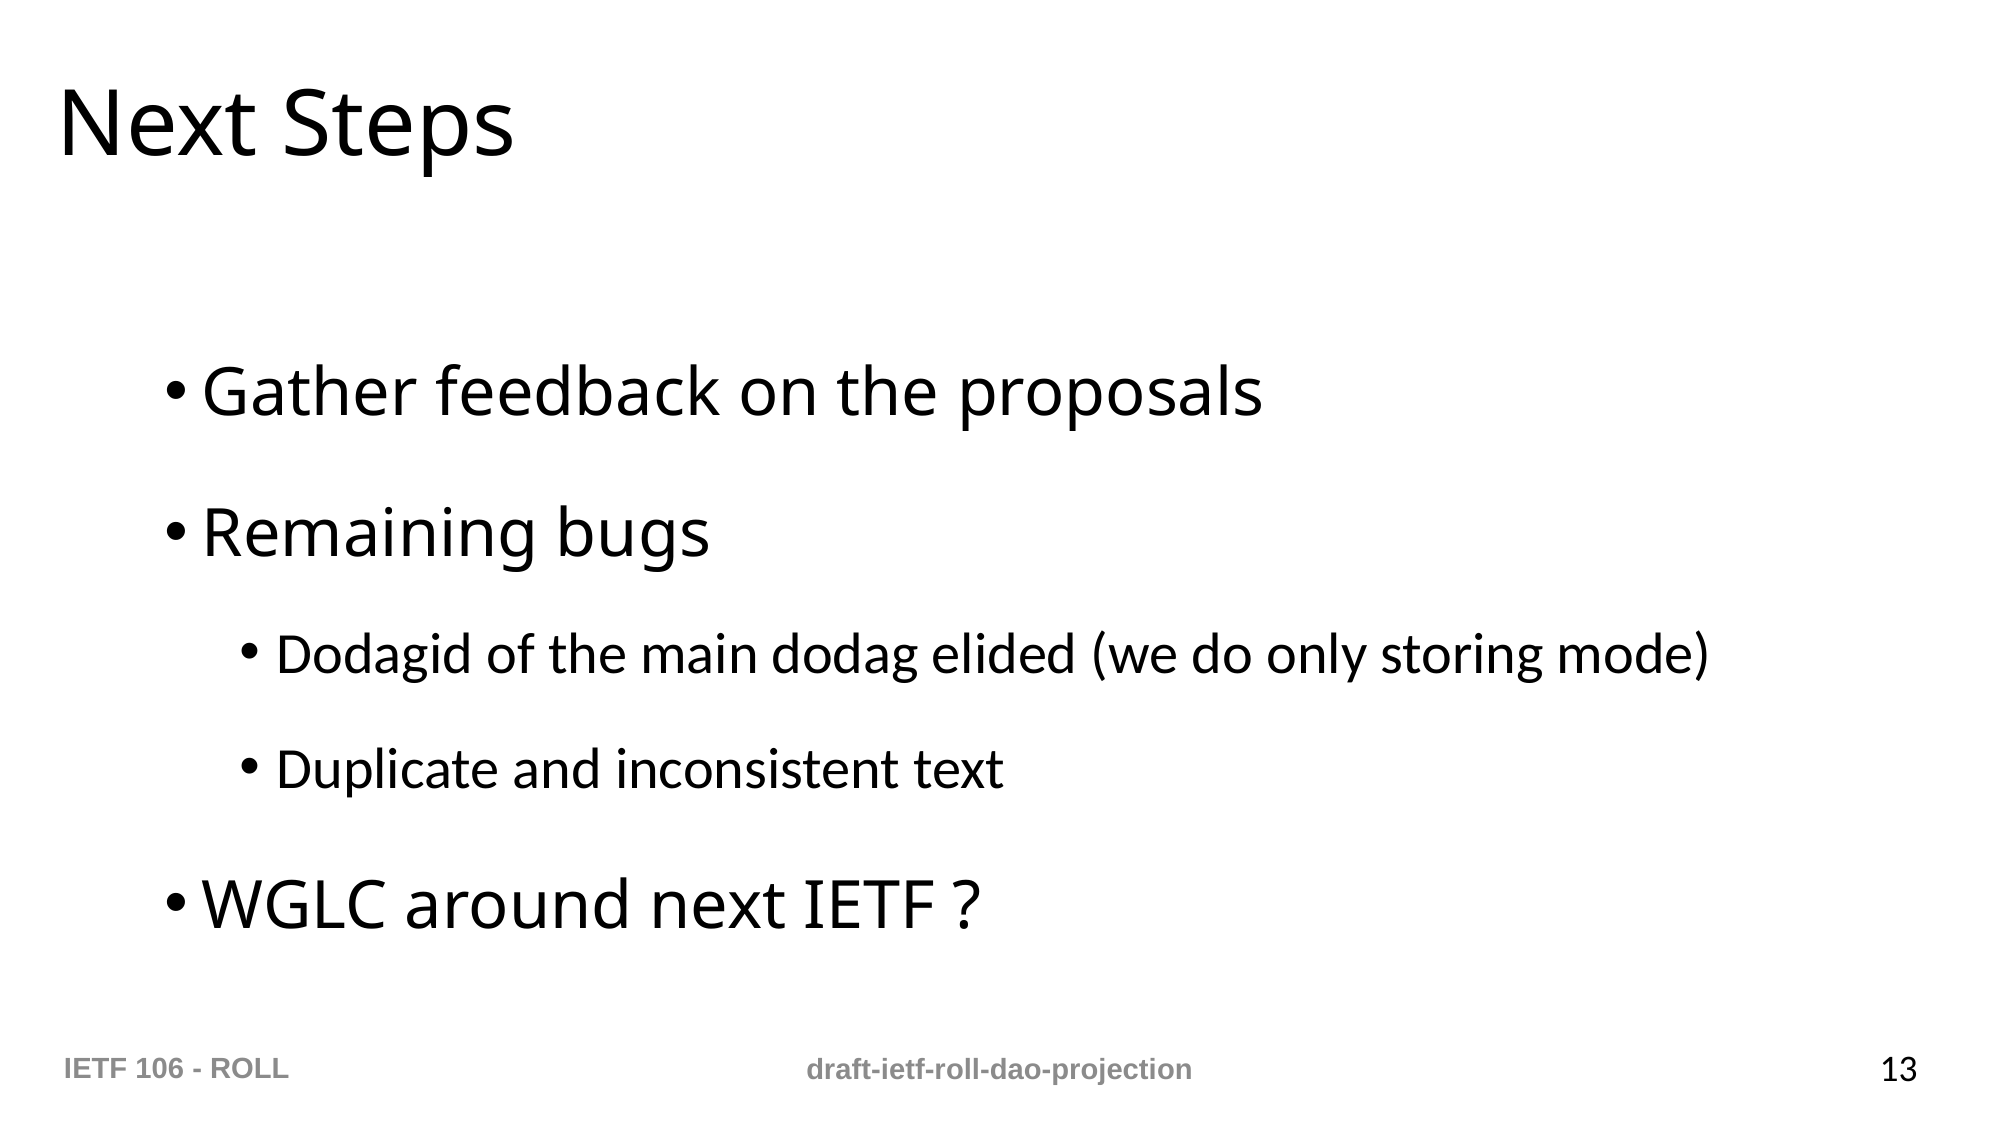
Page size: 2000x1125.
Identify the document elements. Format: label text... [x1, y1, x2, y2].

text_box 13 [1482, 1036, 1933, 1097]
title Next Steps [41, 16, 1767, 235]
text_box IETF 106 - ROLL [48, 1036, 724, 1097]
list Gather feedback on the proposals Remaining bugs Dodagid of the main dodag elided (we do only storing mode) Duplicate and inconsistent text WGLC around next IETF ? [149, 273, 1823, 1125]
text_box draft-ietf-roll-dao-projection [662, 1038, 1338, 1098]
